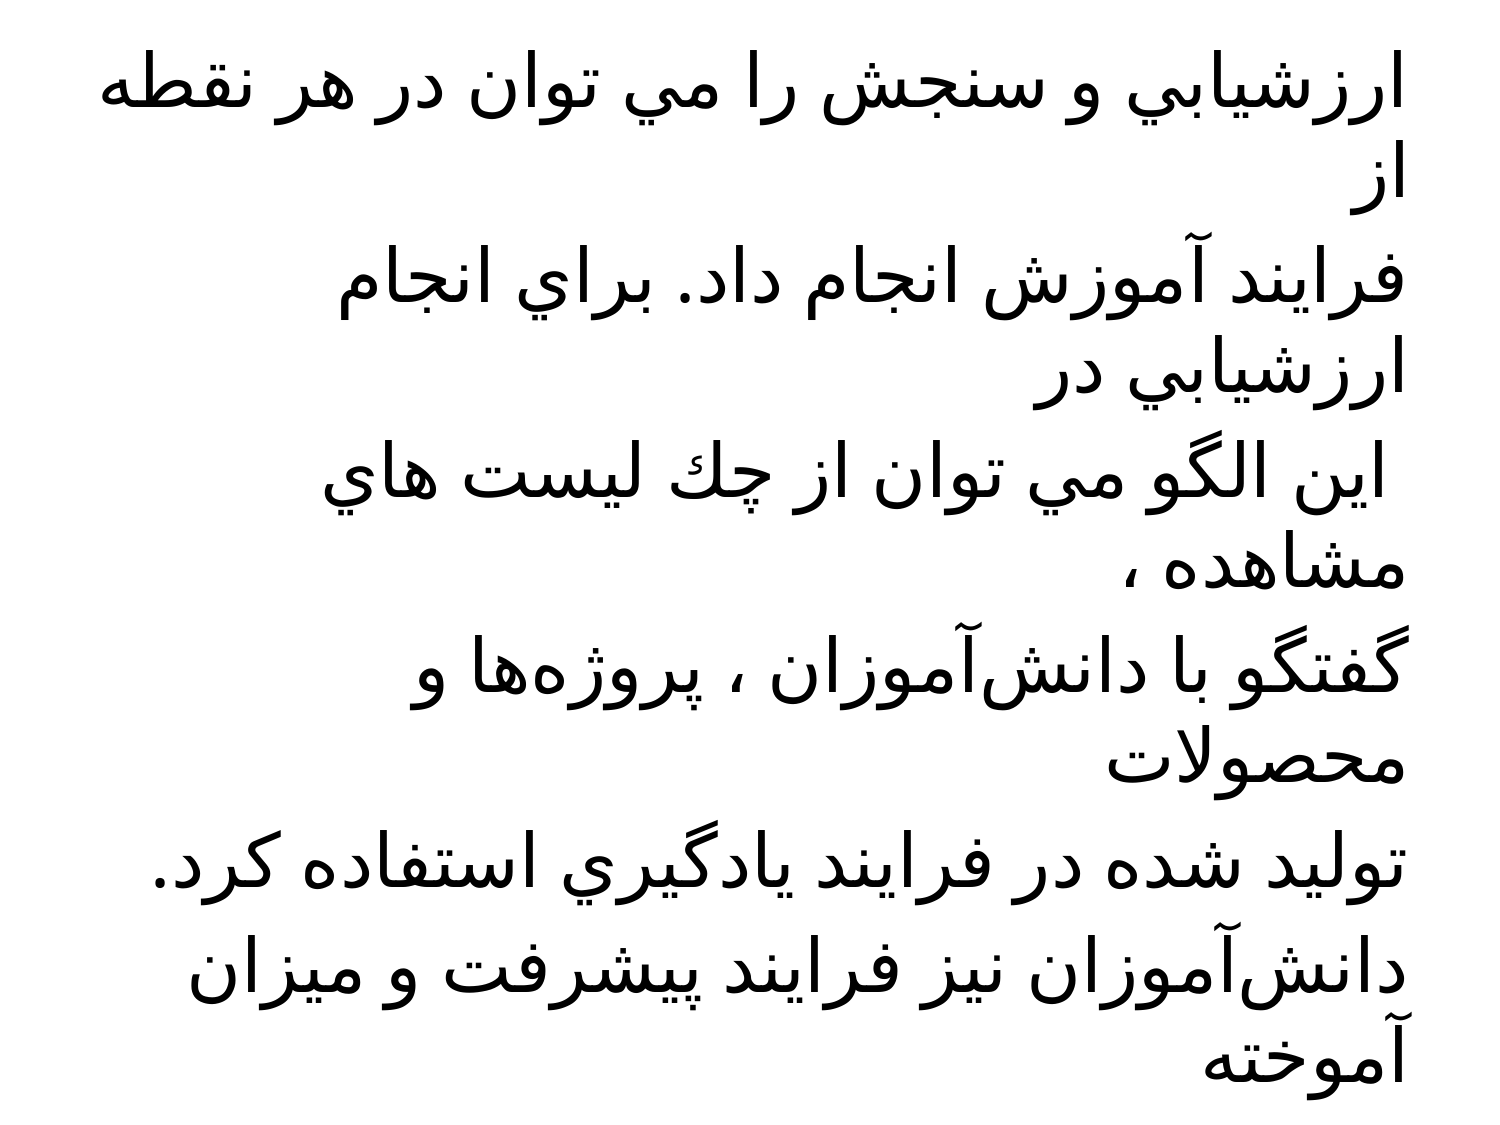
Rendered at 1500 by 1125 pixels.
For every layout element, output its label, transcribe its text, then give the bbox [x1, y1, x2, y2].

list ارزشيابي و سنجش را مي توان در هر نقطه از فرايند آموزش انجام داد. براي انجام ارزشيابي در اين الگو مي توان از چك ليست هاي مشاهده ، گفتگو با دانش‌آموزان ، پروژه‌ها و محصولات توليد شده در فرايند يادگيري استفاده كرد. دانش‌آموزان نيز فرايند پيشرفت و ميزان آموخته هاي خود را مورد ارزشيابي قرار داده و به سوالاتي كه معلم مي پرسد به كمك مشاهدات، شواهد و توضيحات ارائه شده در مراحل قبل پاسخ مي گويند. [75, 24, 1425, 1125]
